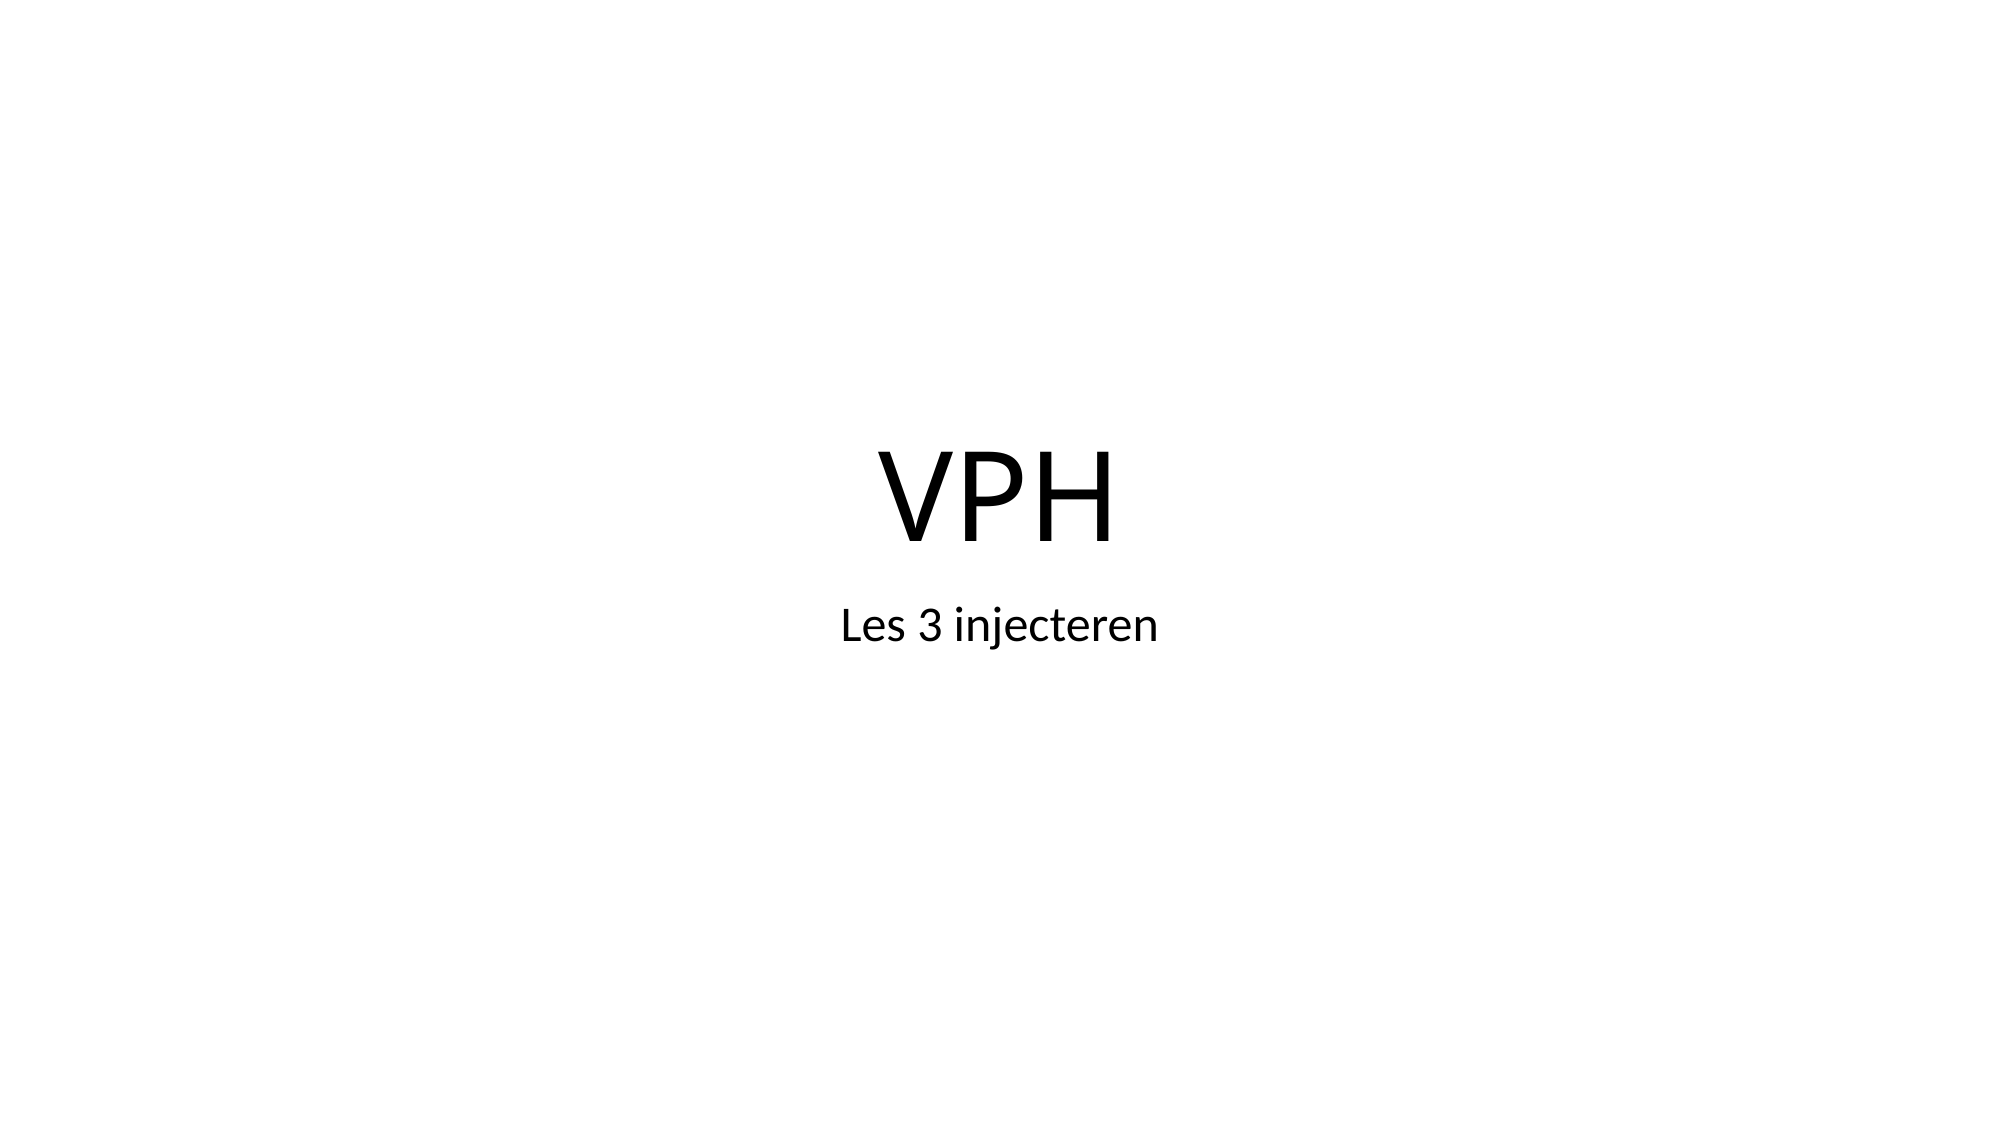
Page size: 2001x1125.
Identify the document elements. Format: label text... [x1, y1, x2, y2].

subtitle Les 3 injecteren [249, 590, 1750, 863]
title VPH [249, 184, 1750, 576]
